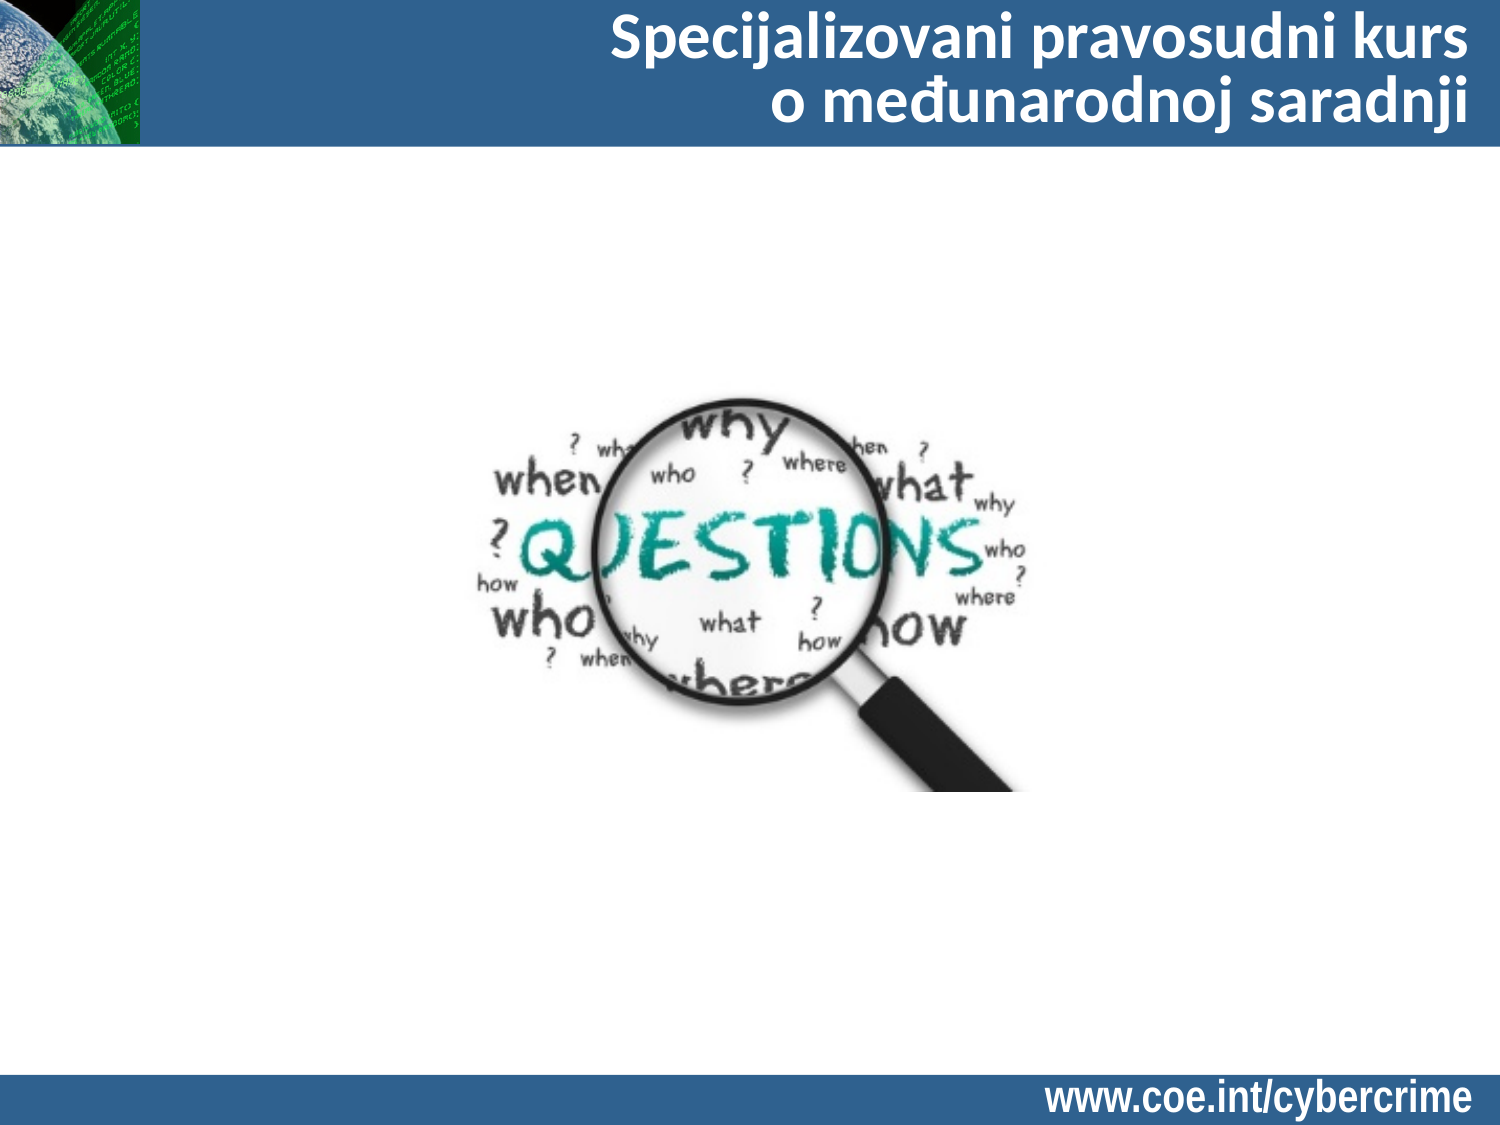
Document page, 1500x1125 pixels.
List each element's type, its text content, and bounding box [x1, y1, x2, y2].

picture [0, 0, 140, 144]
text_box Specijalizovani pravosudni kurs o međunarodnoj saradnji [141, 0, 1500, 149]
text_box www.coe.int/cybercrime [1030, 1059, 1500, 1125]
picture [443, 332, 1057, 793]
text_box [0, 1073, 1030, 1125]
